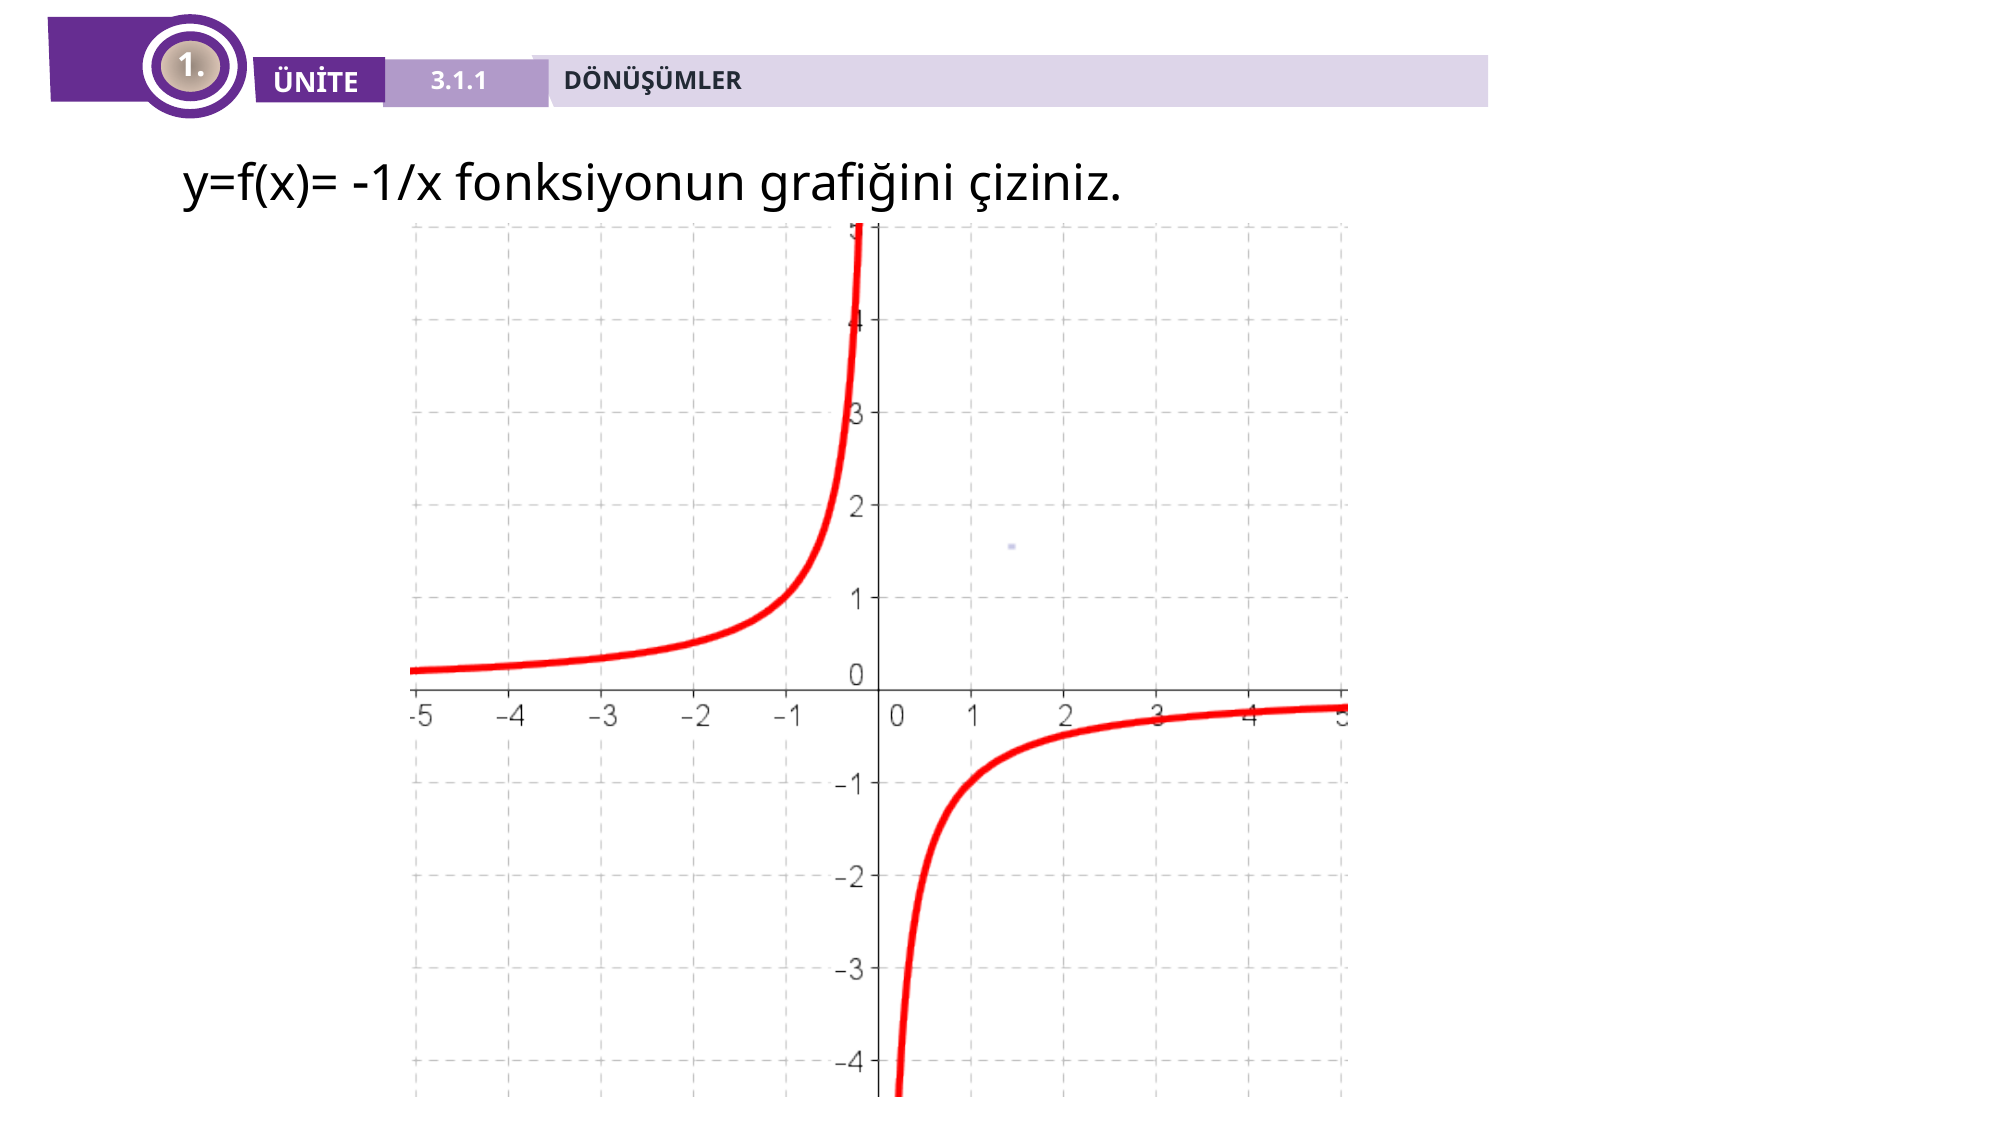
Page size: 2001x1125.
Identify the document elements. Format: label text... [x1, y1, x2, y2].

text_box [47, 16, 1552, 114]
text_box y=f(x)= -1/x fonksiyonun grafiğini çiziniz. [168, 142, 1725, 218]
picture [410, 223, 1348, 1097]
